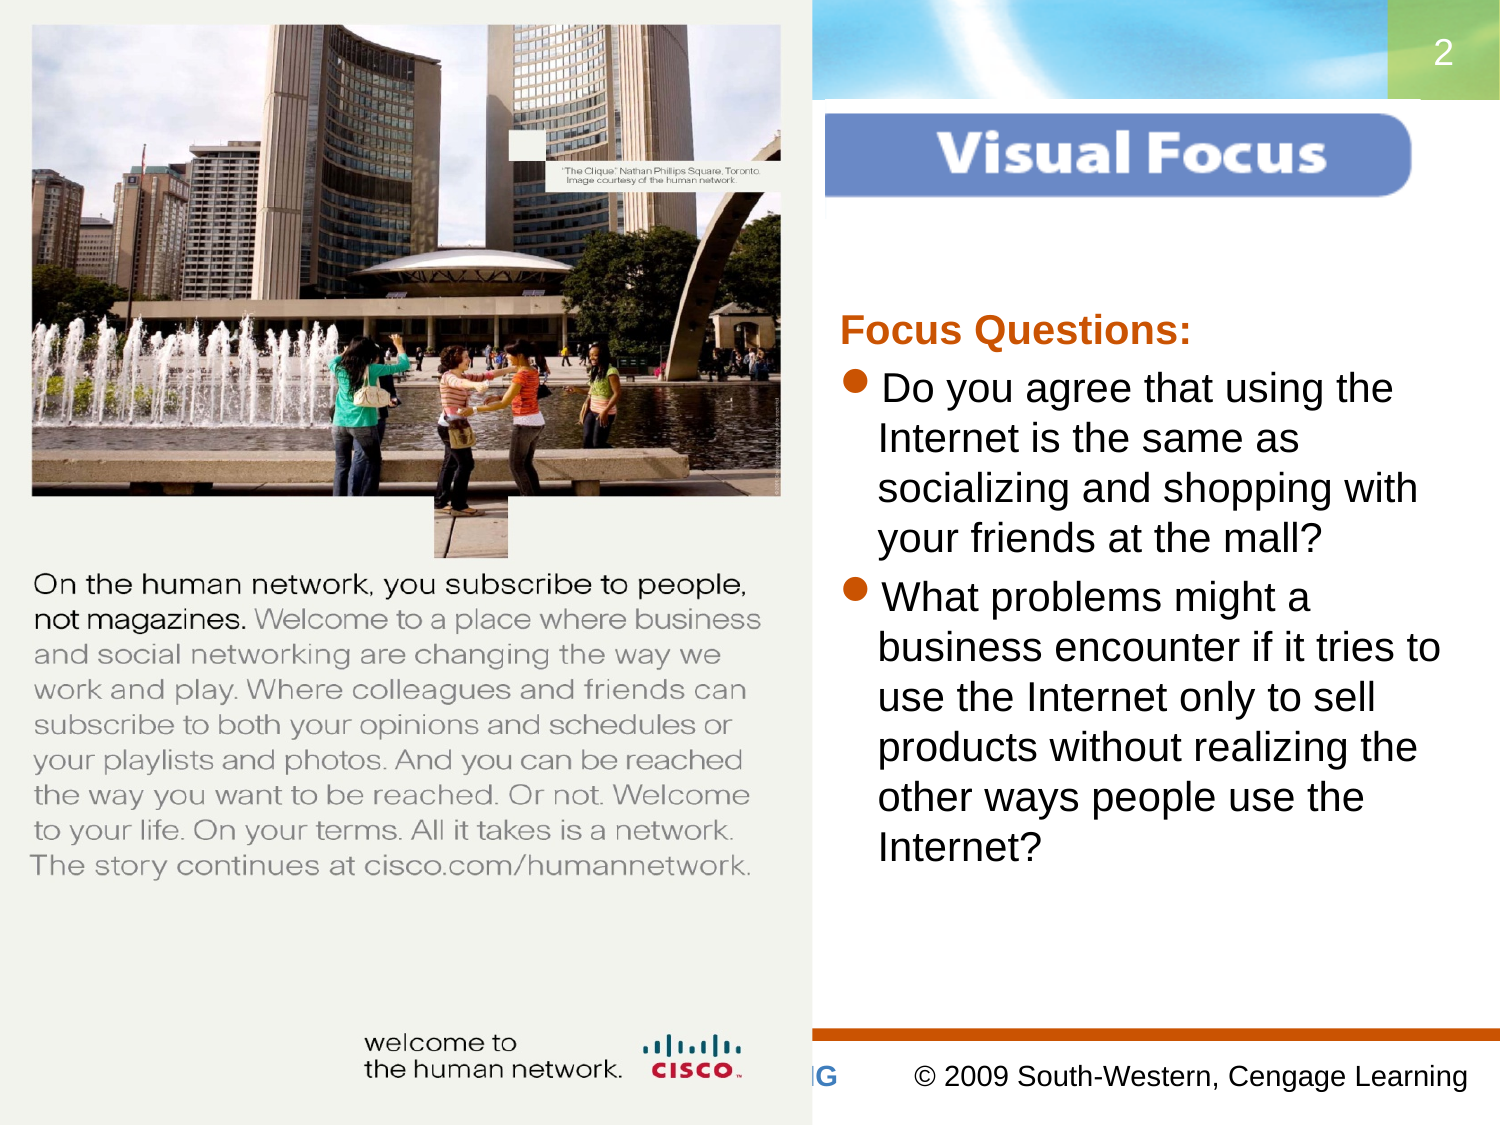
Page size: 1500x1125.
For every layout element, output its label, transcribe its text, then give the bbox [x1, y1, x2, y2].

slide_number 2 [1387, 0, 1500, 101]
picture [824, 99, 1422, 219]
text_box Focus Questions: Do you agree that using the Internet is the same as socializing and shopping with your friends at the mall? What problems might a business encounter if it tries to use the Internet only to sell products without realizing the other ways people use the Internet? [825, 295, 1463, 1013]
picture [0, 0, 813, 1125]
